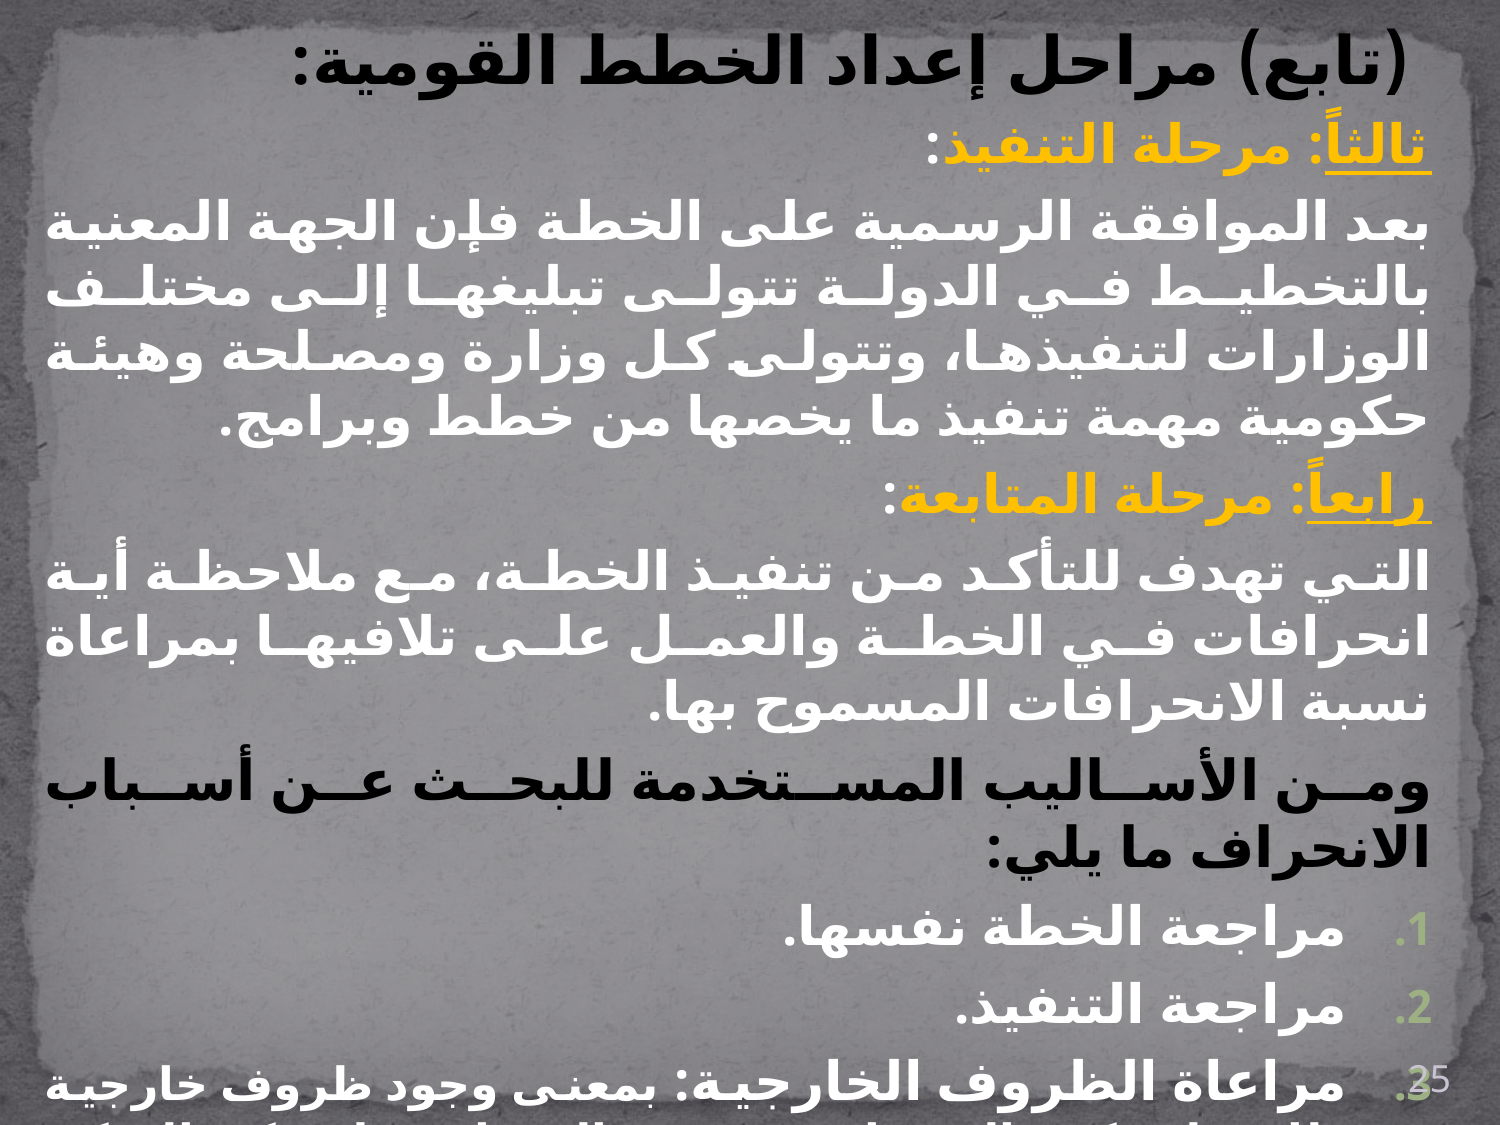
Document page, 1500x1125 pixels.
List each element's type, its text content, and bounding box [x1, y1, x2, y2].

slide_number 25 [1379, 1042, 1480, 1118]
list ثالثاً: مرحلة التنفيذ: بعد الموافقة الرسمية على الخطة فإن الجهة المعنية بالتخطيط في الدولة تتولى تبليغها إلى مختلف الوزارات لتنفيذها، وتتولى كل وزارة ومصلحة وهيئة حكومية مهمة تنفيذ ما يخصها من خطط وبرامج. رابعاً: مرحلة المتابعة: التي تهدف للتأكد من تنفيذ الخطة، مع ملاحظة أية انحرافات في الخطة والعمل على تلافيها بمراعاة نسبة الانحرافات المسموح بها. ومن الأساليب المستخدمة للبحث عن أسباب الانحراف ما يلي: مراجعة الخطة نفسها. مراجعة التنفيذ. مراعاة الظروف الخارجية: بمعنى وجود ظروف خارجية طارئة لم تكن بالحسبان عند وضع التنبؤات، ولا يمكن التحكم بها أو السيطرة عليها، مثل الظروف المناخية المفاجئة. فلا بد من وجود خطط بديلة. وتتولى عملية المتابعة عدة أجهزة حسب مستوى الخطة. [29, 101, 1447, 1012]
title (تابع) مراحل إعداد الخطط القومية: [74, 0, 1425, 106]
